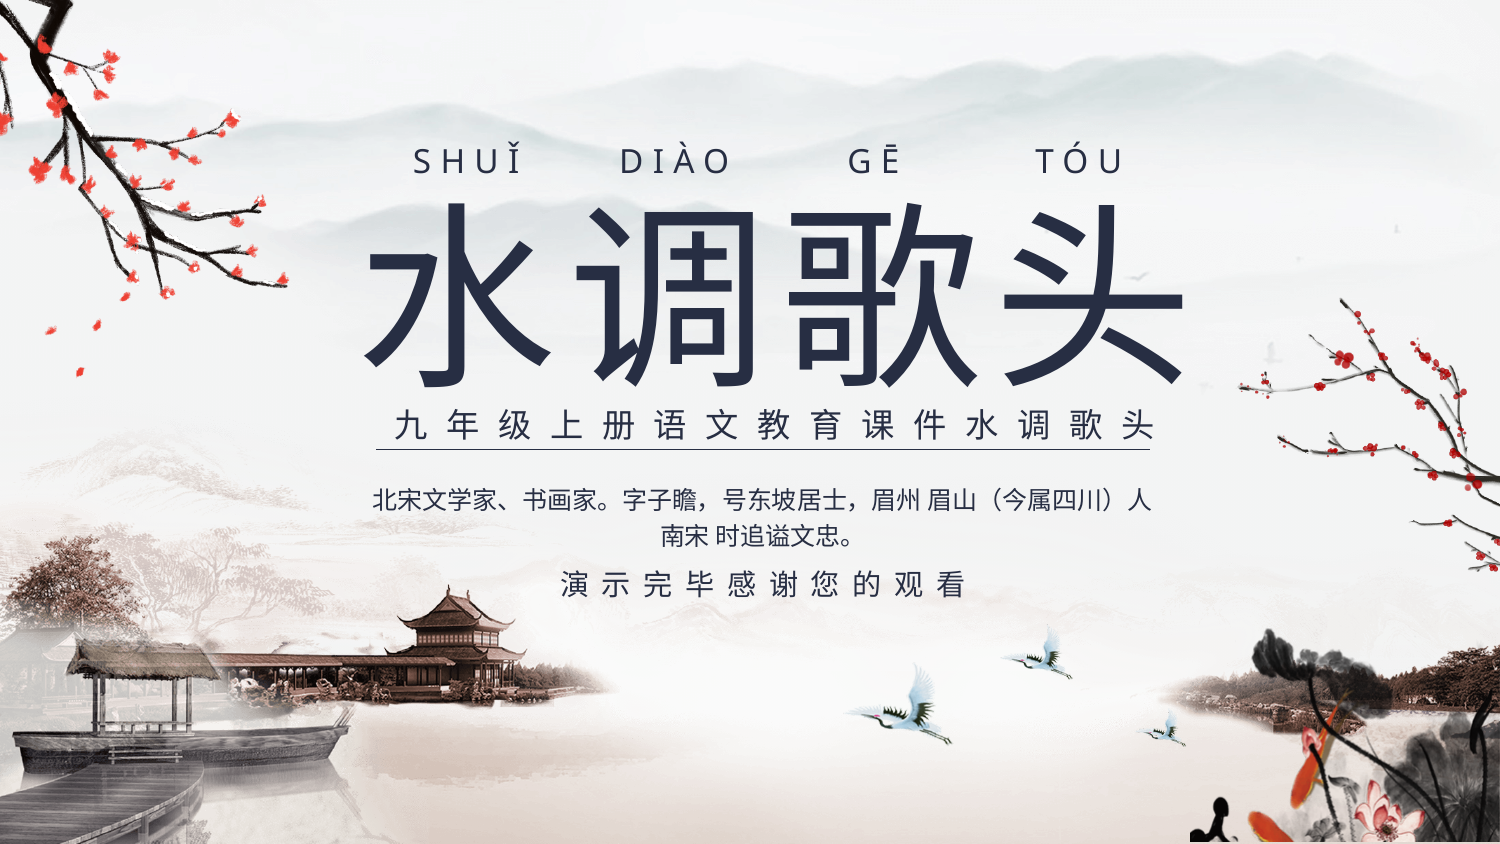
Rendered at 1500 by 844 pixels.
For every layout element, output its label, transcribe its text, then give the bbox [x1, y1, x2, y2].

text_box 水调歌头 [329, 163, 1250, 389]
text_box SHUǏ DIÀO GĒ TÓU [366, 133, 1188, 163]
picture [0, 0, 1500, 844]
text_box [362, 396, 1188, 452]
